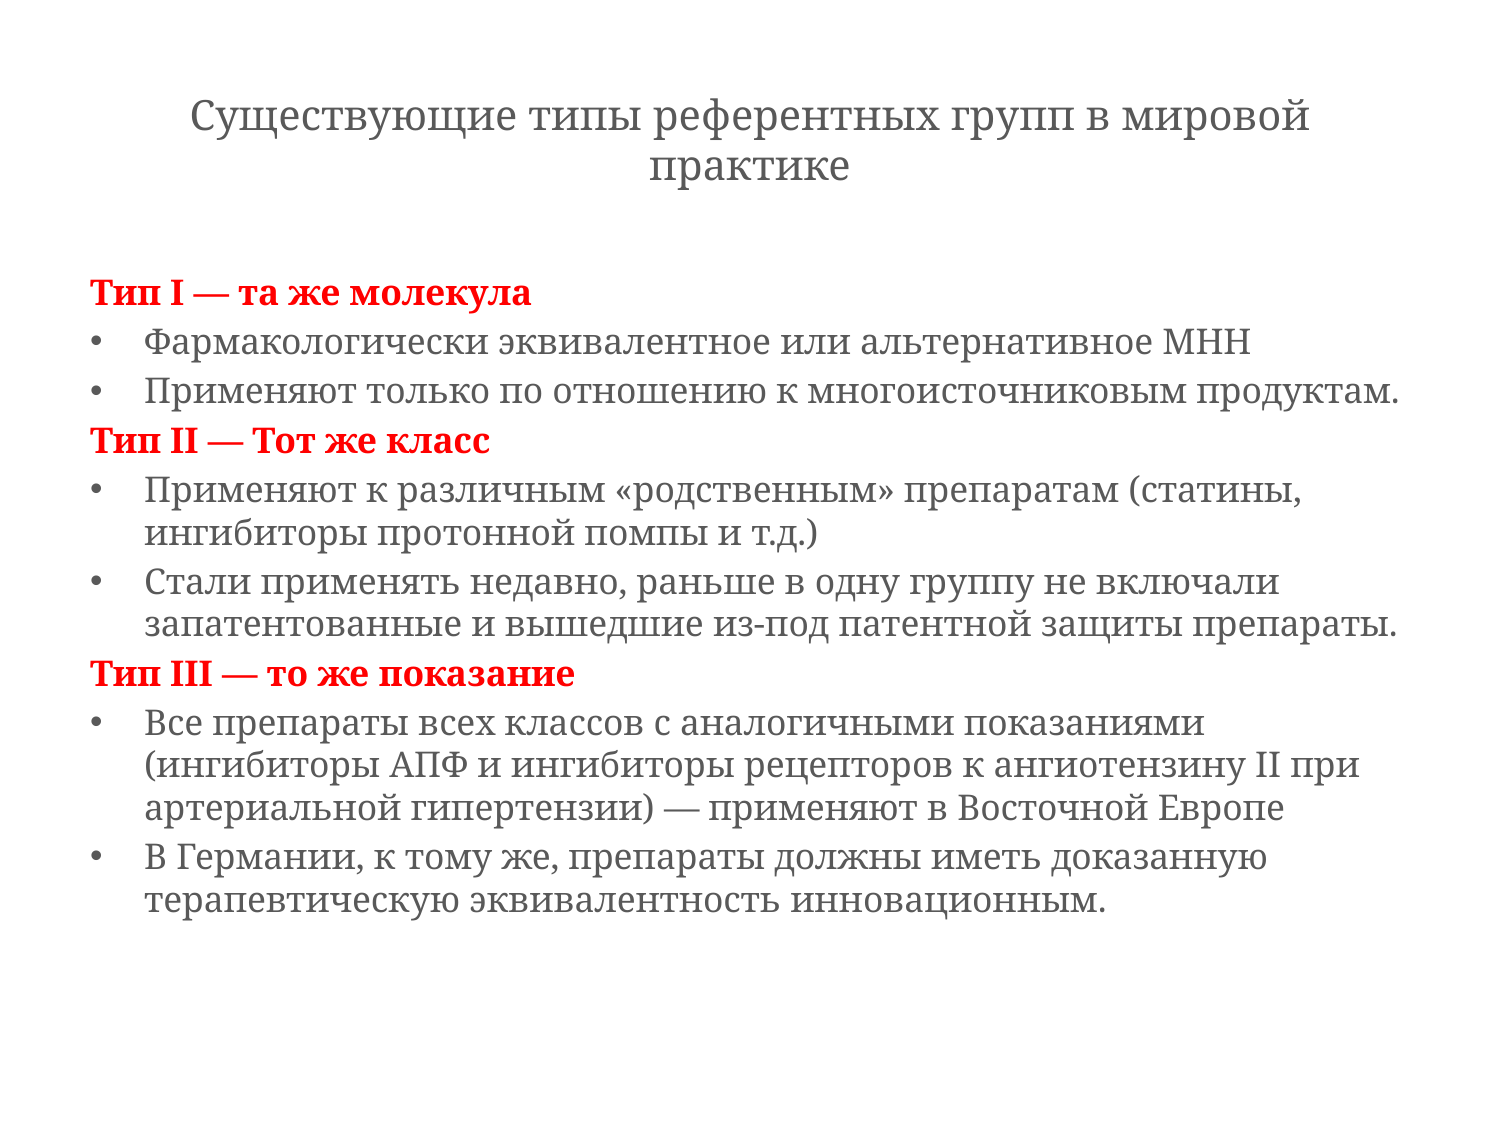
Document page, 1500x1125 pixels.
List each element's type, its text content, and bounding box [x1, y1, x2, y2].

title Существующие типы референтных групп в мировой практике [75, 45, 1425, 233]
list Тип I — та же молекула Фармакологически эквивалентное или альтернативное МНН Применяют только по отношению к многоисточниковым продуктам. Тип II — Тот же класс Применяют к различным «родственным» препаратам (статины, ингибиторы протонной помпы и т.д.) Стали применять недавно, раньше в одну группу не включали запатентованные и вышедшие из-под патентной защиты препараты. Тип III — то же показание Все препараты всех классов с аналогичными показаниями (ингибиторы АПФ и ингибиторы рецепторов к ангиотензину II при артериальной гипертензии) — применяют в Восточной Европе В Германии, к тому же, препараты должны иметь доказанную терапевтическую эквивалентность инновационным. [75, 262, 1425, 1005]
